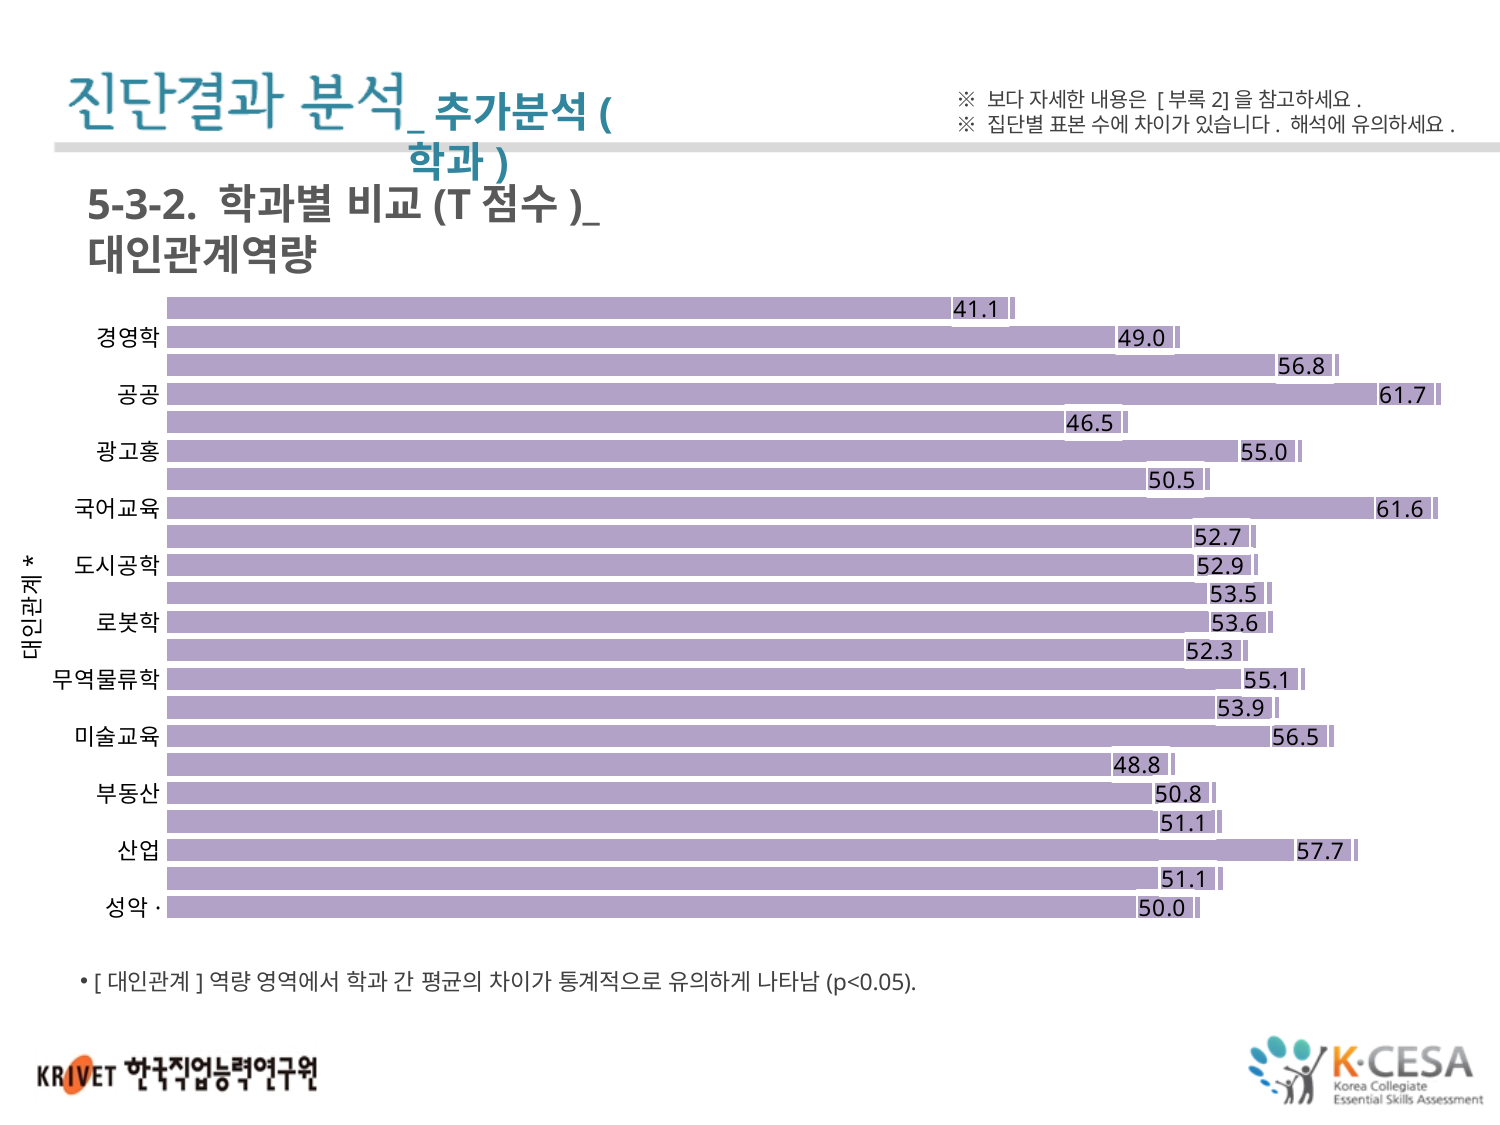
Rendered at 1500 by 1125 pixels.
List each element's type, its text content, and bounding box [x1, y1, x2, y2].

chart [15, 236, 1500, 961]
text_box [대인관계]역량 영역에서 학과 간 평균의 차이가 통계적으로 유의하게 나타남(p<0.05). [65, 968, 1374, 1003]
text_box ※ 보다 자세한 내용은 [부록2]을 참고하세요. ※ 집단별 표본 수에 차이가 있습니다. 해석에 유의하세요. [942, 79, 1472, 144]
text_box _추가분석(학과) [392, 78, 700, 171]
text_box 5-3-2. 학과별 비교(T점수)_대인관계역량 [72, 171, 848, 235]
picture [0, 0, 1500, 1125]
